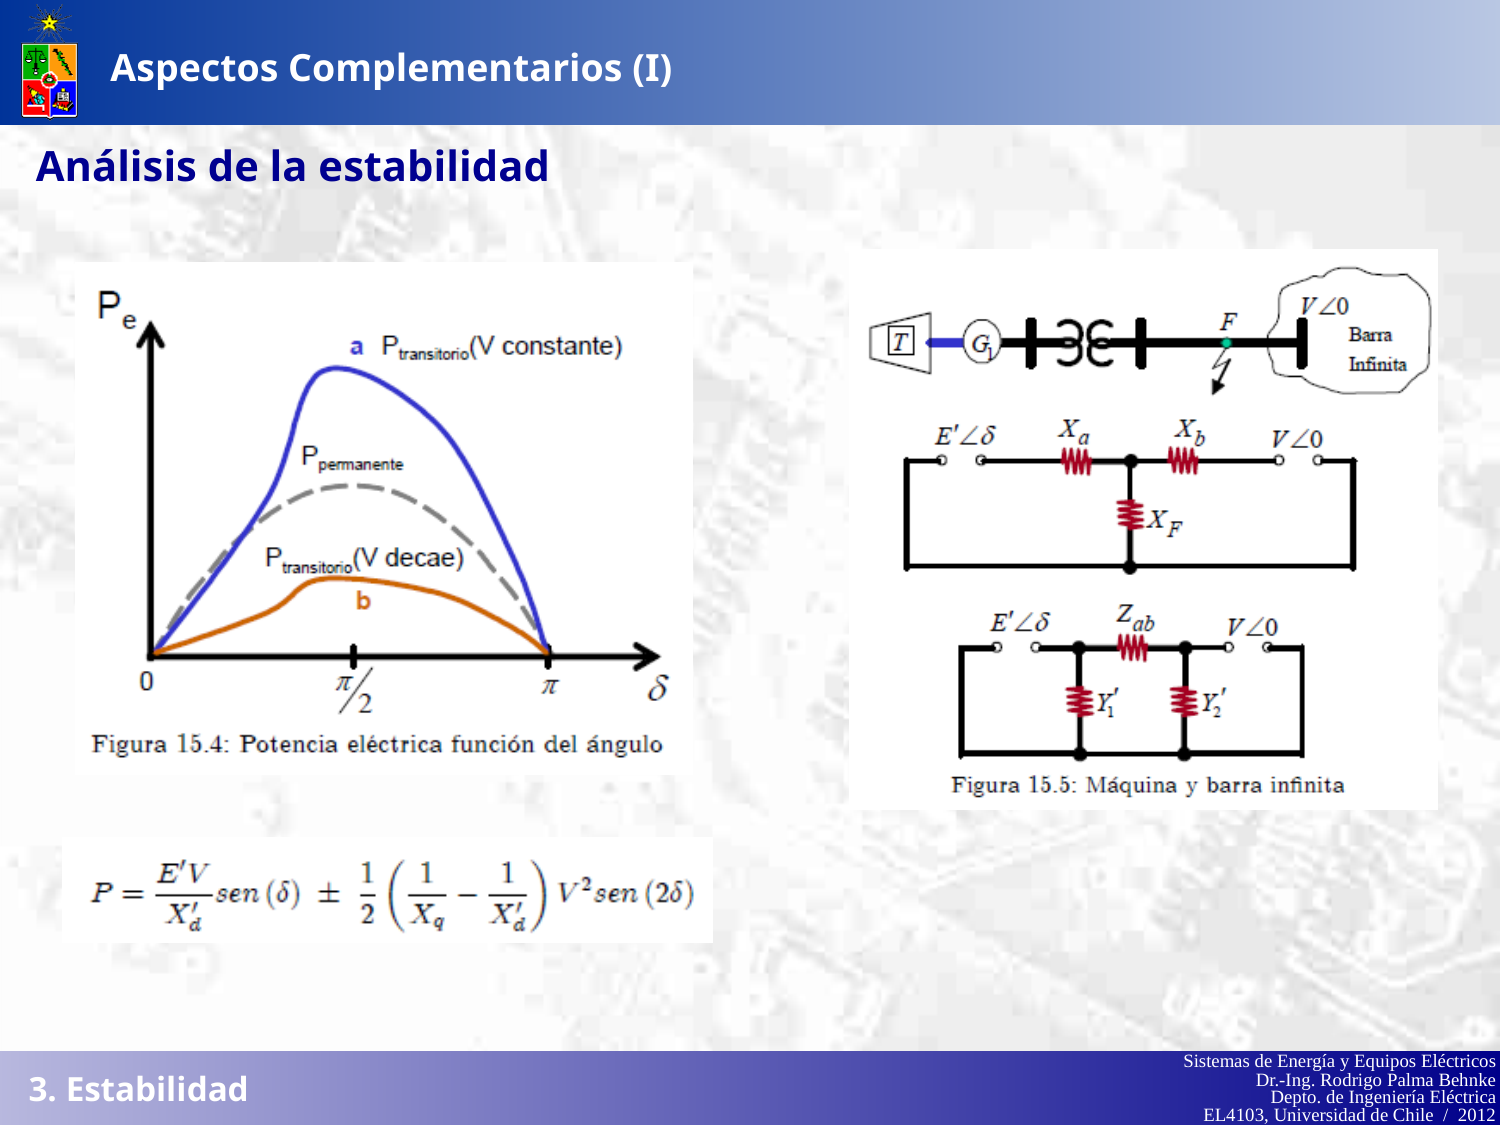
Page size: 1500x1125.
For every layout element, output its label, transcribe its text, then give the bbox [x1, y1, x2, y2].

text_box Aspectos Complementarios (I) [95, 36, 1365, 97]
text_box 3. Estabilidad [13, 1071, 1283, 1115]
picture [0, 125, 1500, 1051]
text_box Análisis de la estabilidad [21, 141, 566, 233]
picture [10, 0, 89, 124]
